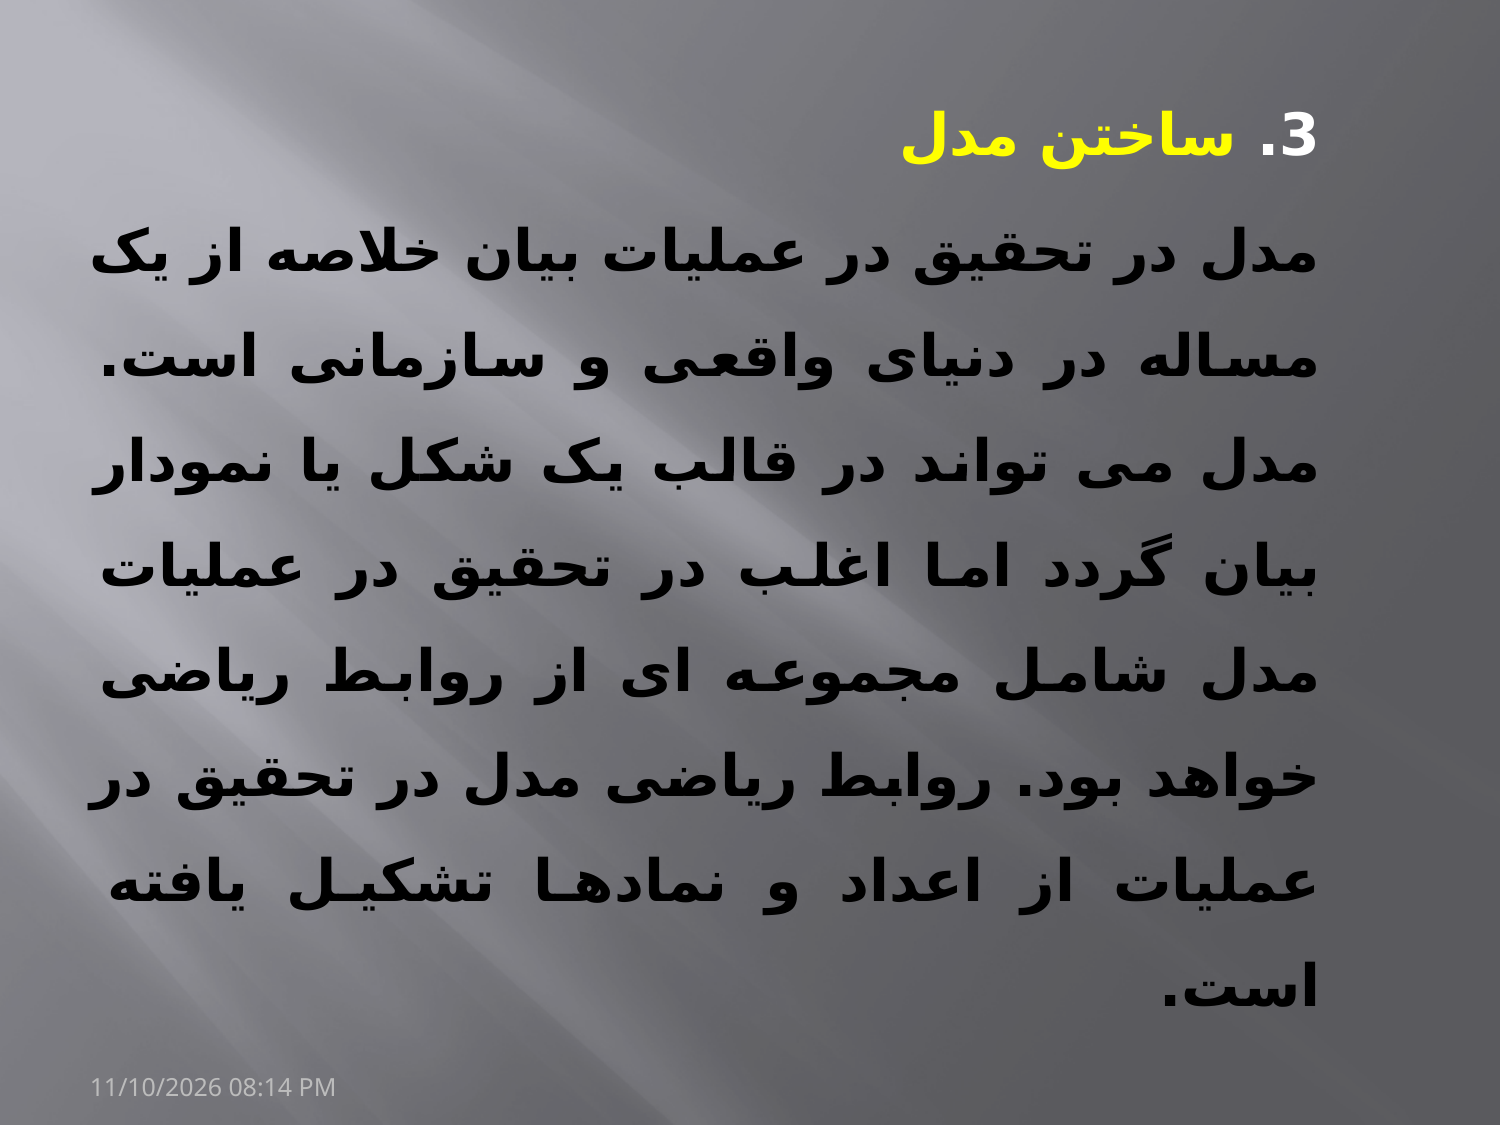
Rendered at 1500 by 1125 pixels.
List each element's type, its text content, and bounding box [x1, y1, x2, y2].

list 3. ساختن مدل مدل در تحقیق در عملیات بیان خلاصه از یک مساله در دنیای واقعی و سازمانی است. مدل می تواند در قالب یک شکل یا نمودار بیان گردد اما اغلب در تحقیق در عملیات مدل شامل مجموعه ای از روابط ریاضی خواهد بود. روابط ریاضی مدل در تحقیق در عملیات از اعداد و نمادها تشکیل یافته است. [75, 54, 1425, 1035]
slide_number 20/مارس/1 [75, 1052, 425, 1113]
